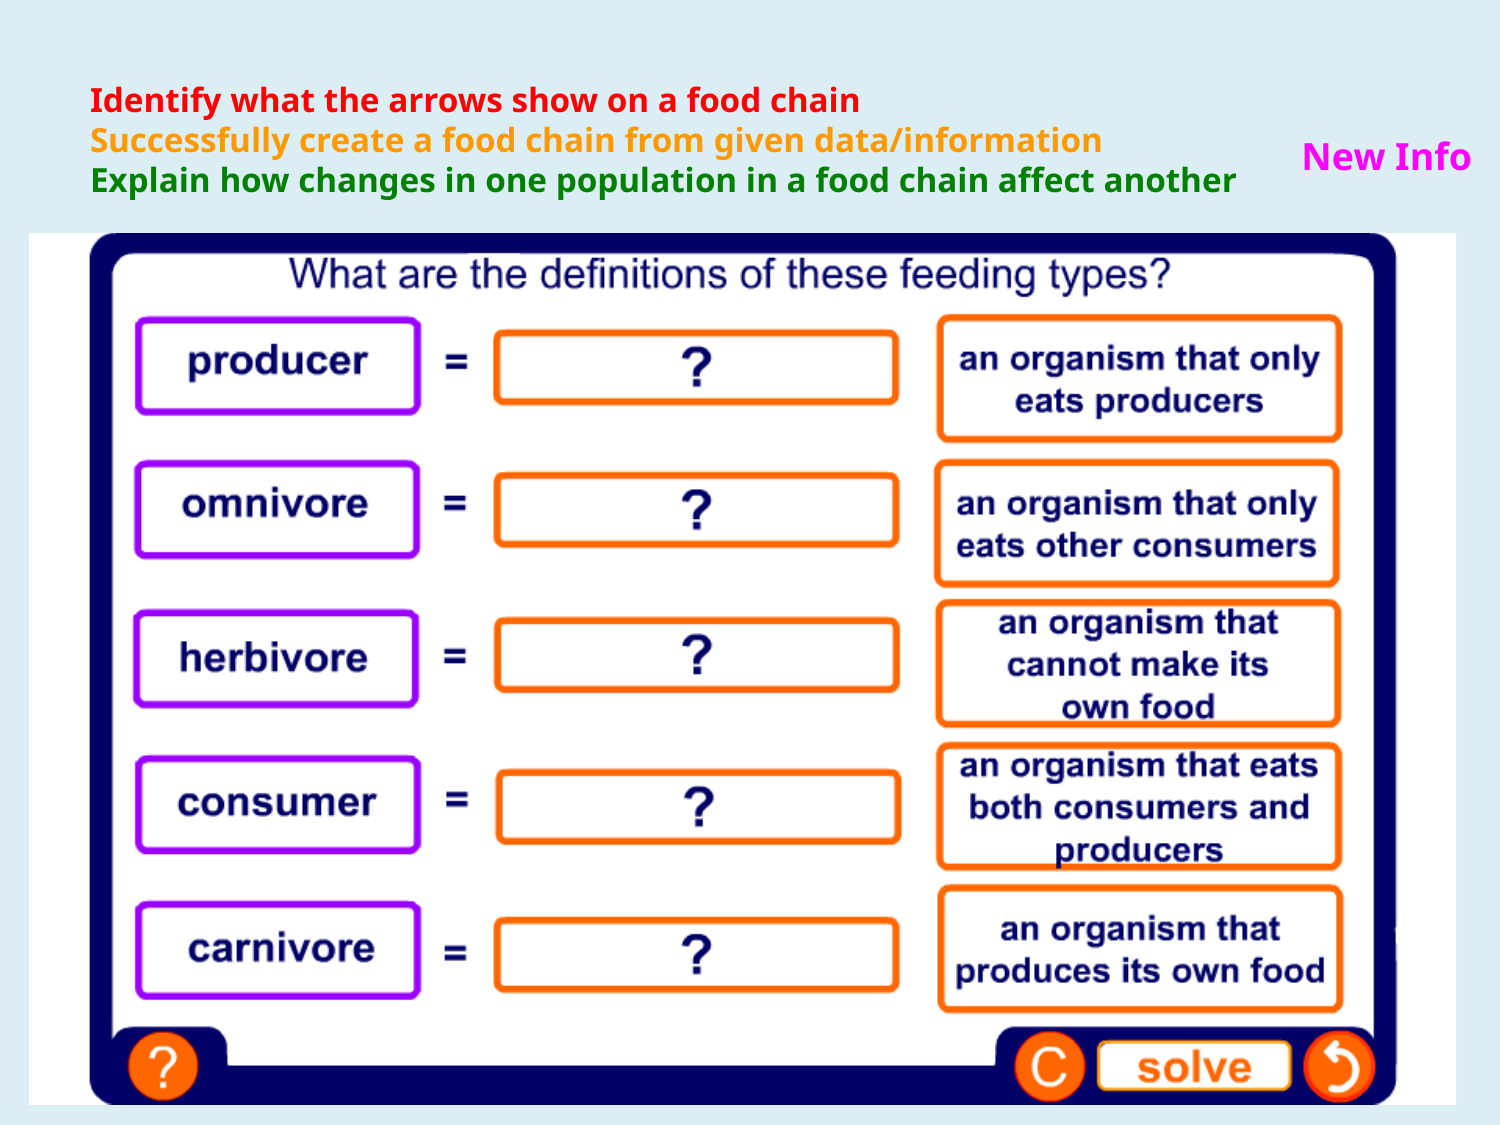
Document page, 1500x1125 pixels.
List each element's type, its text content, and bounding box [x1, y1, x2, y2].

text_box New Info [1286, 125, 1487, 186]
title Identify what the arrows show on a food chain Successfully create a food chain from given data/information Explain how changes in one population in a food chain affect another [75, 45, 1425, 233]
